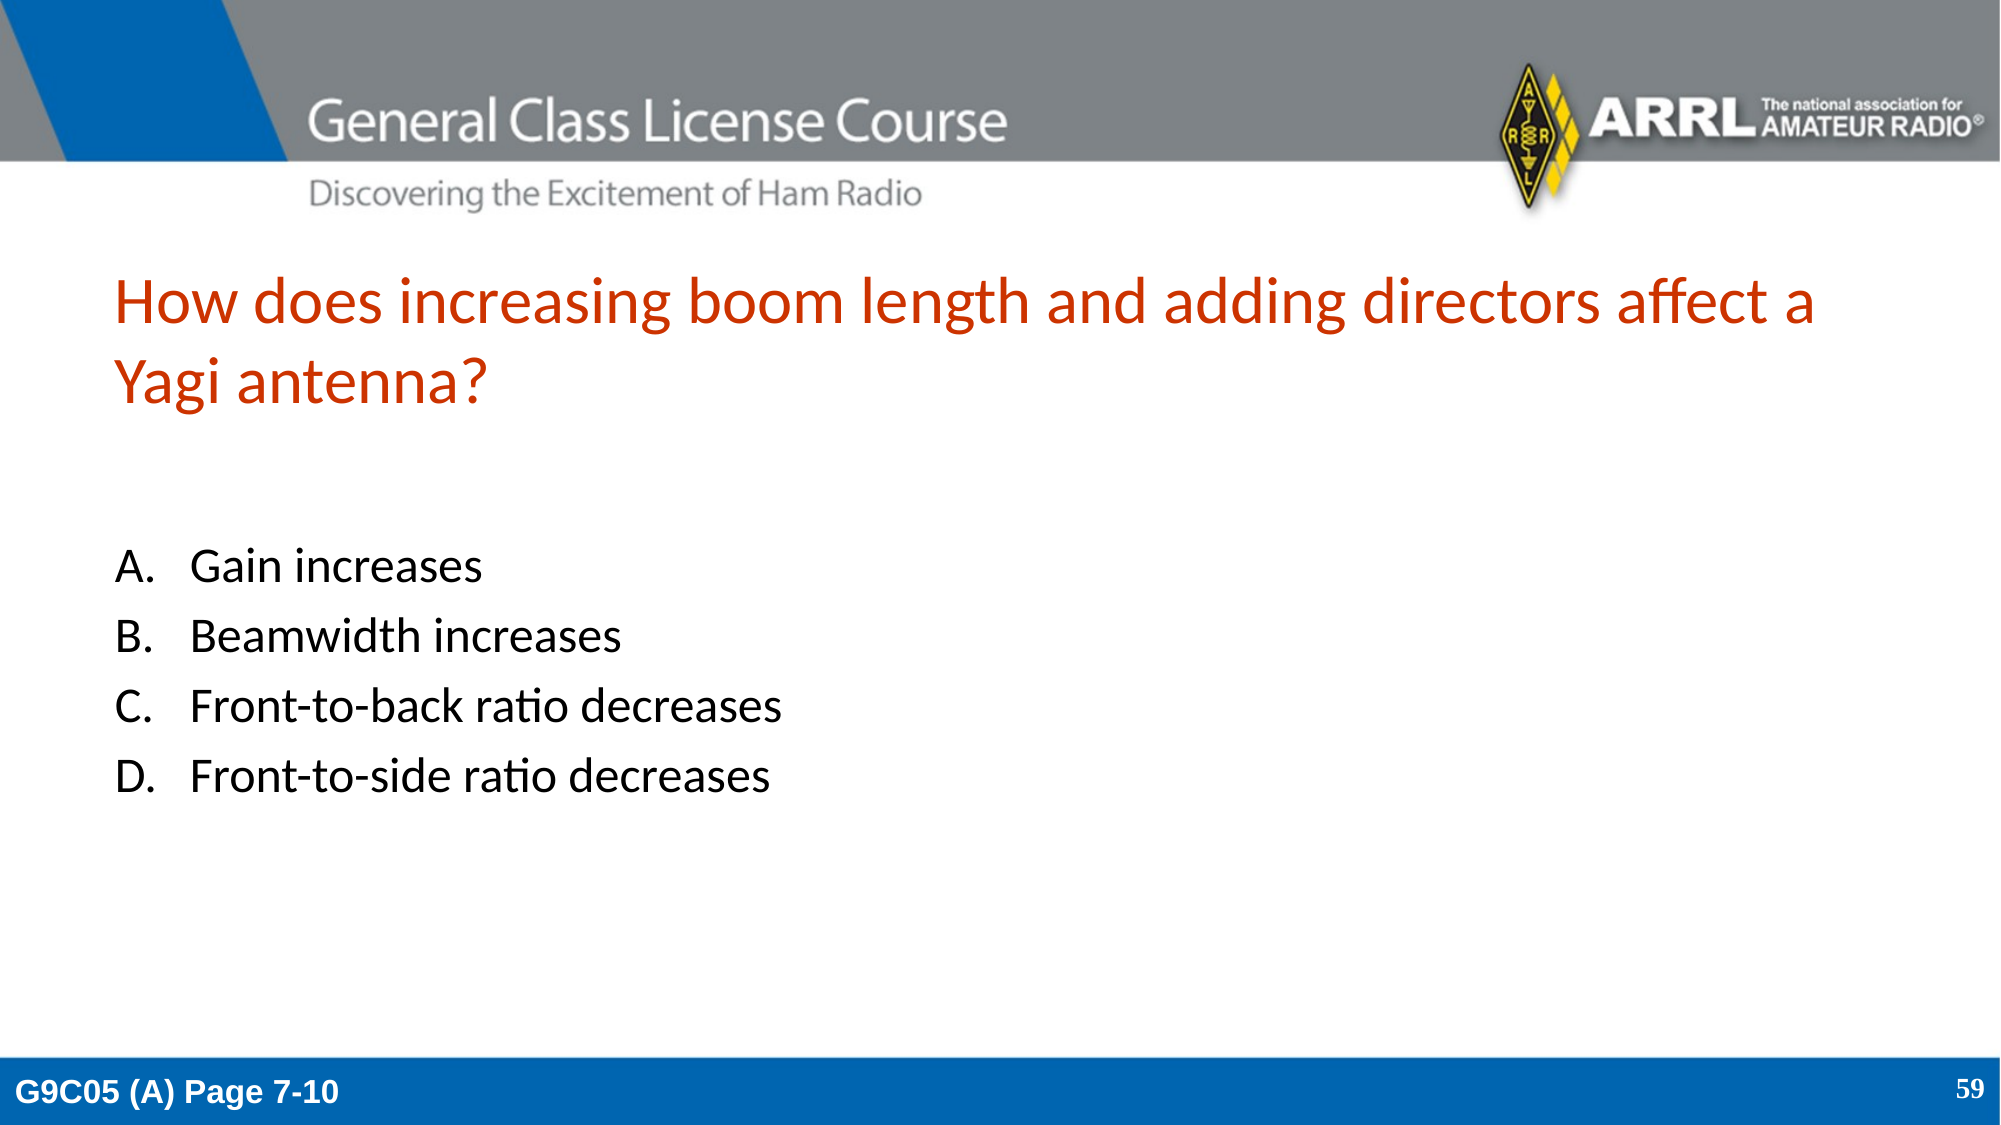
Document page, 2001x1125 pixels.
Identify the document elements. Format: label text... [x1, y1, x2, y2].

list Gain increases Beamwidth increases Front-to-back ratio decreases Front-to-side ratio decreases [99, 525, 1900, 1005]
title How does increasing boom length and adding directors affect a Yagi antenna? [99, 249, 1900, 468]
text_box G9C05 (A) Page 7-10 [0, 1062, 1313, 1118]
text_box 59 [1875, 1062, 2000, 1113]
picture [0, 0, 2001, 1125]
